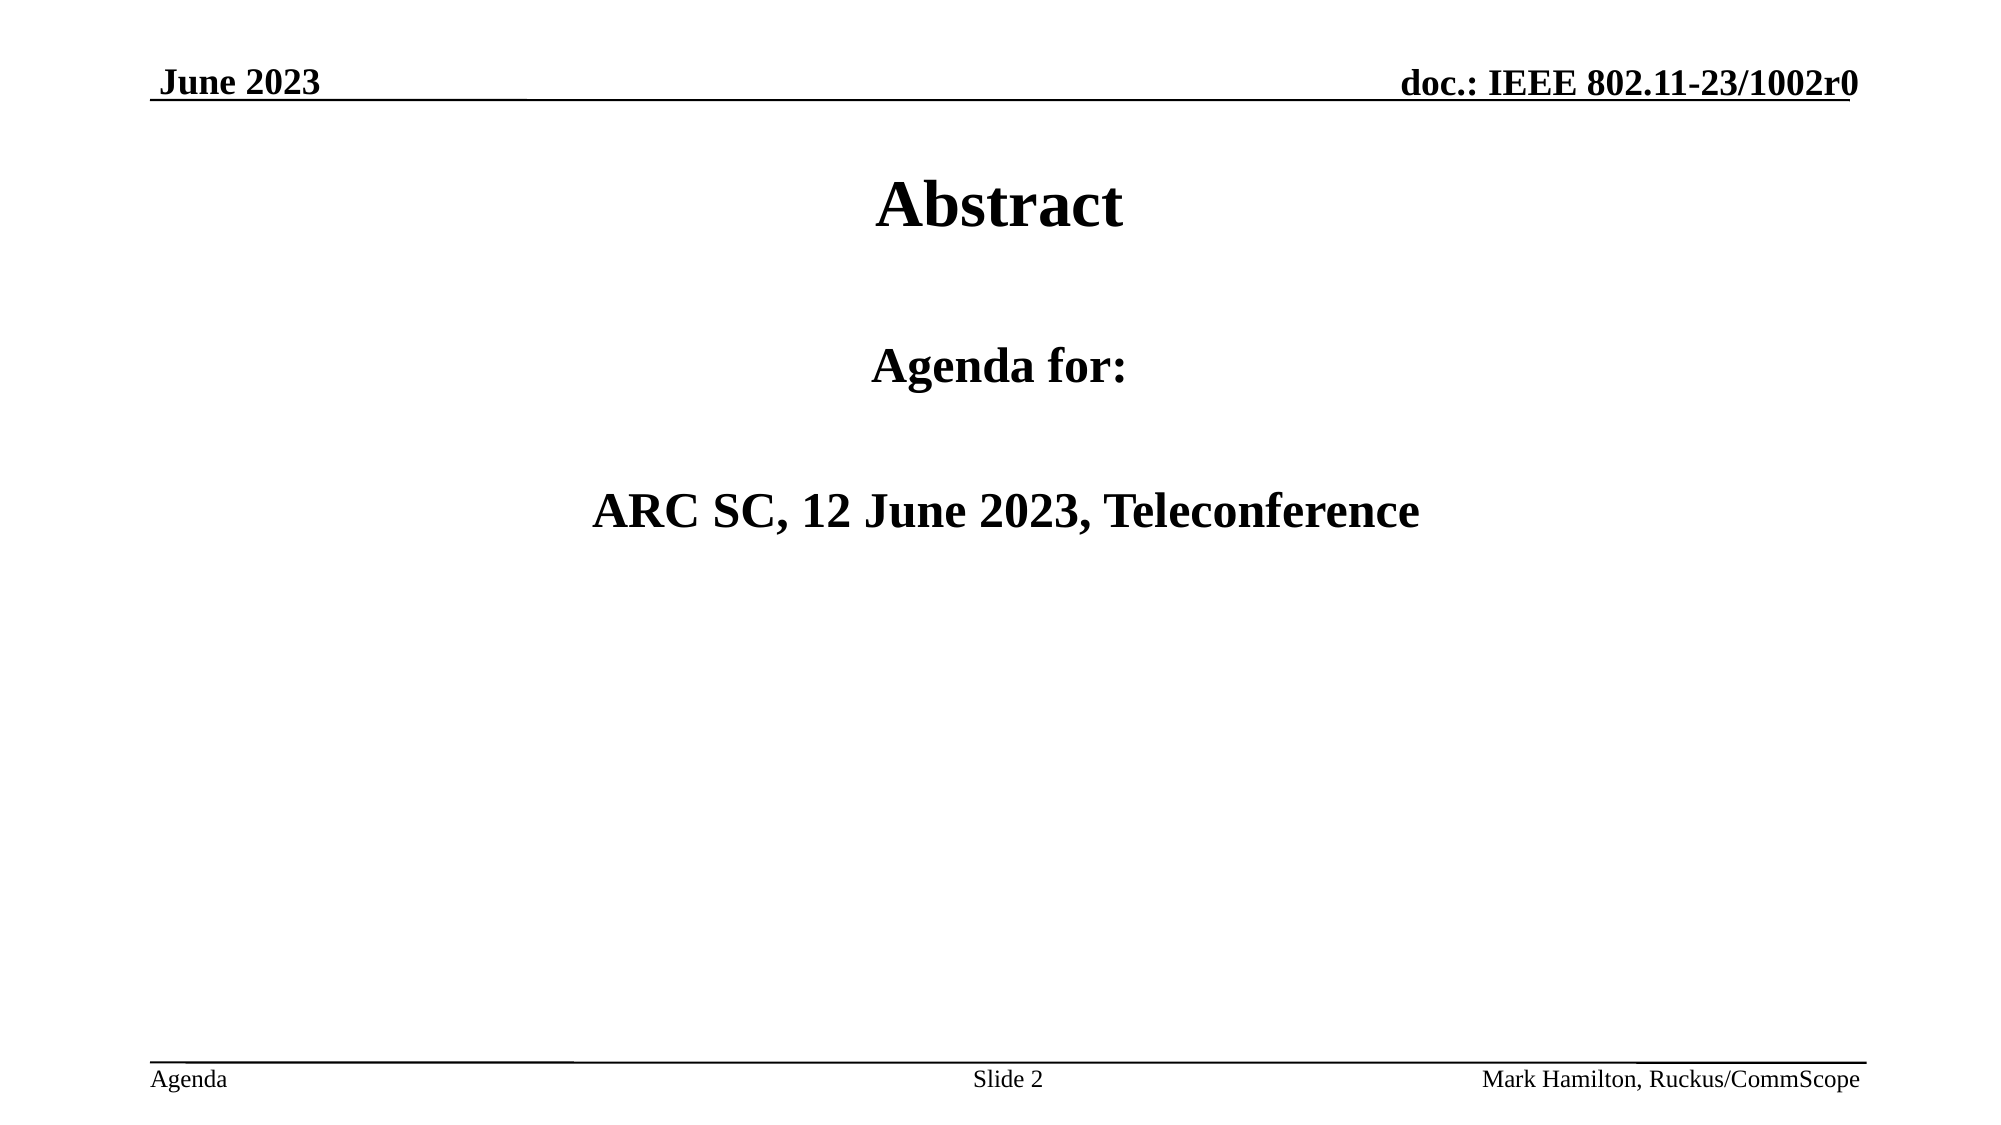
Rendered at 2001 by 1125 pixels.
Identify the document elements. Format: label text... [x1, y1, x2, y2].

title Abstract [149, 112, 1850, 288]
slide_number Slide 2 [950, 1061, 1067, 1123]
list Agenda for: ARC SC, 12 June 2023, Teleconference [149, 324, 1850, 1000]
